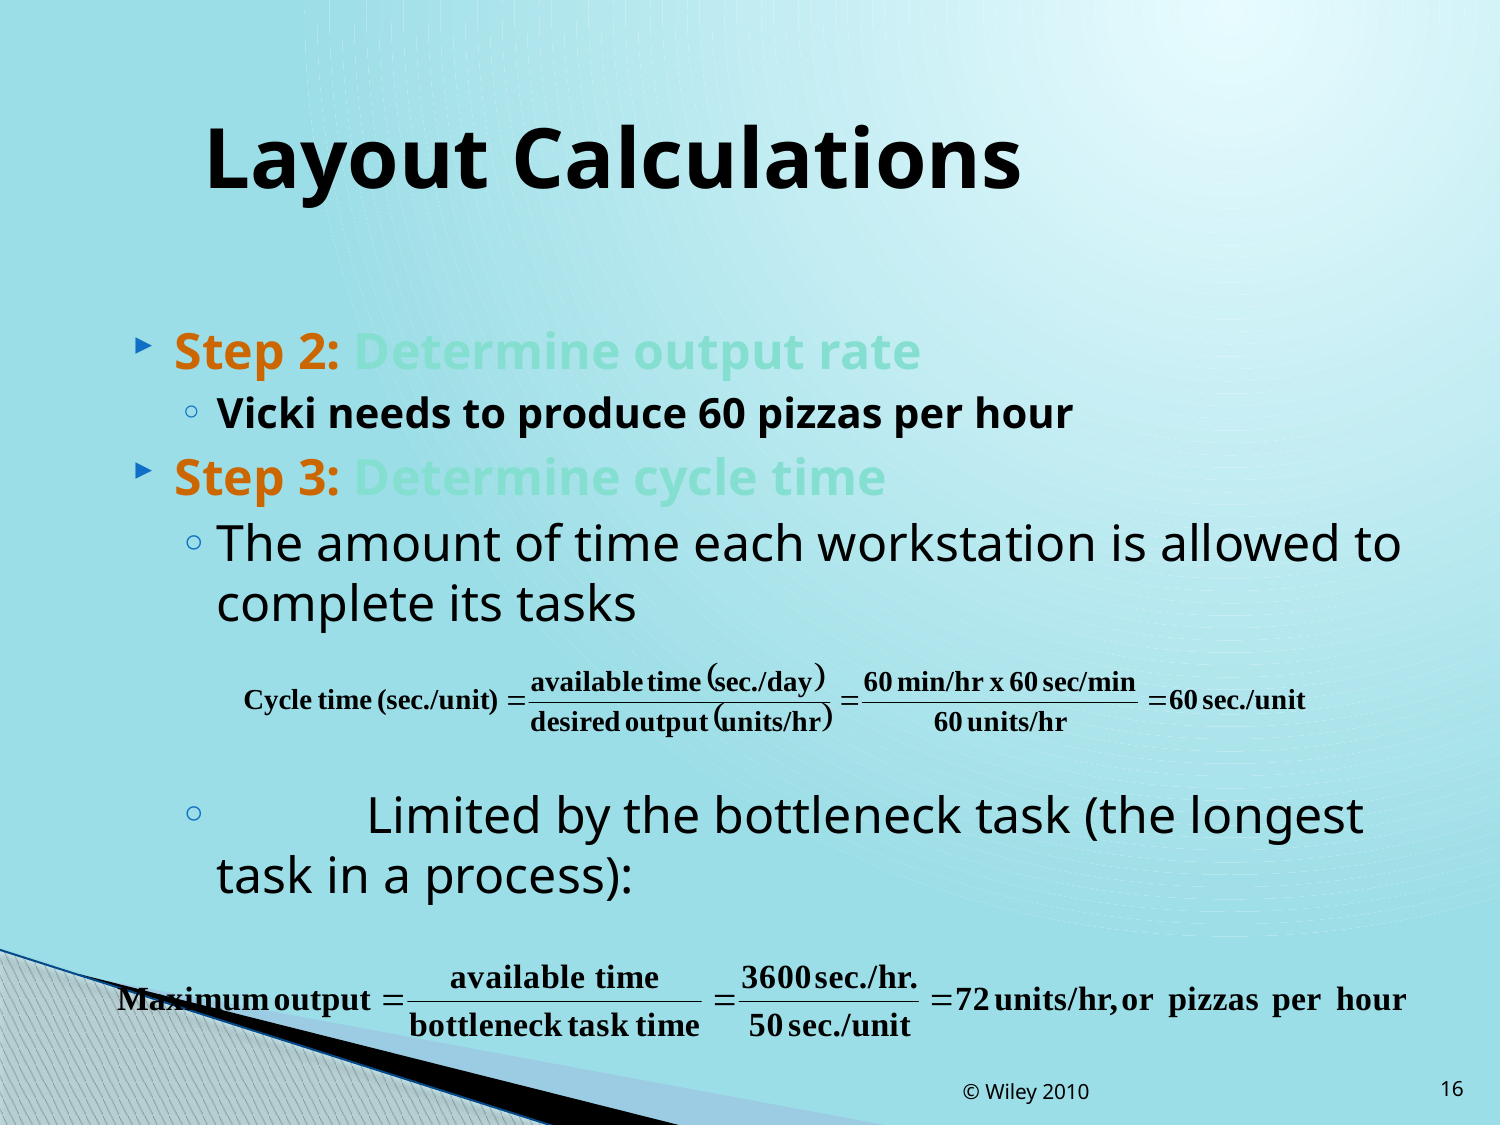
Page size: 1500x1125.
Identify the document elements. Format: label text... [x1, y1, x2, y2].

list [112, 955, 1413, 1044]
footer © Wiley 2010 [718, 1056, 1105, 1112]
list Step 2: Determine output rate Vicki needs to produce 60 pizzas per hour Step 3: Determine cycle time The amount of time each workstation is allowed to complete its tasks Limited by the bottleneck task (the longest task in a process): [99, 312, 1450, 1063]
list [239, 662, 1310, 788]
title Layout Calculations [188, 35, 1468, 275]
slide_number 16 [1418, 1051, 1479, 1112]
